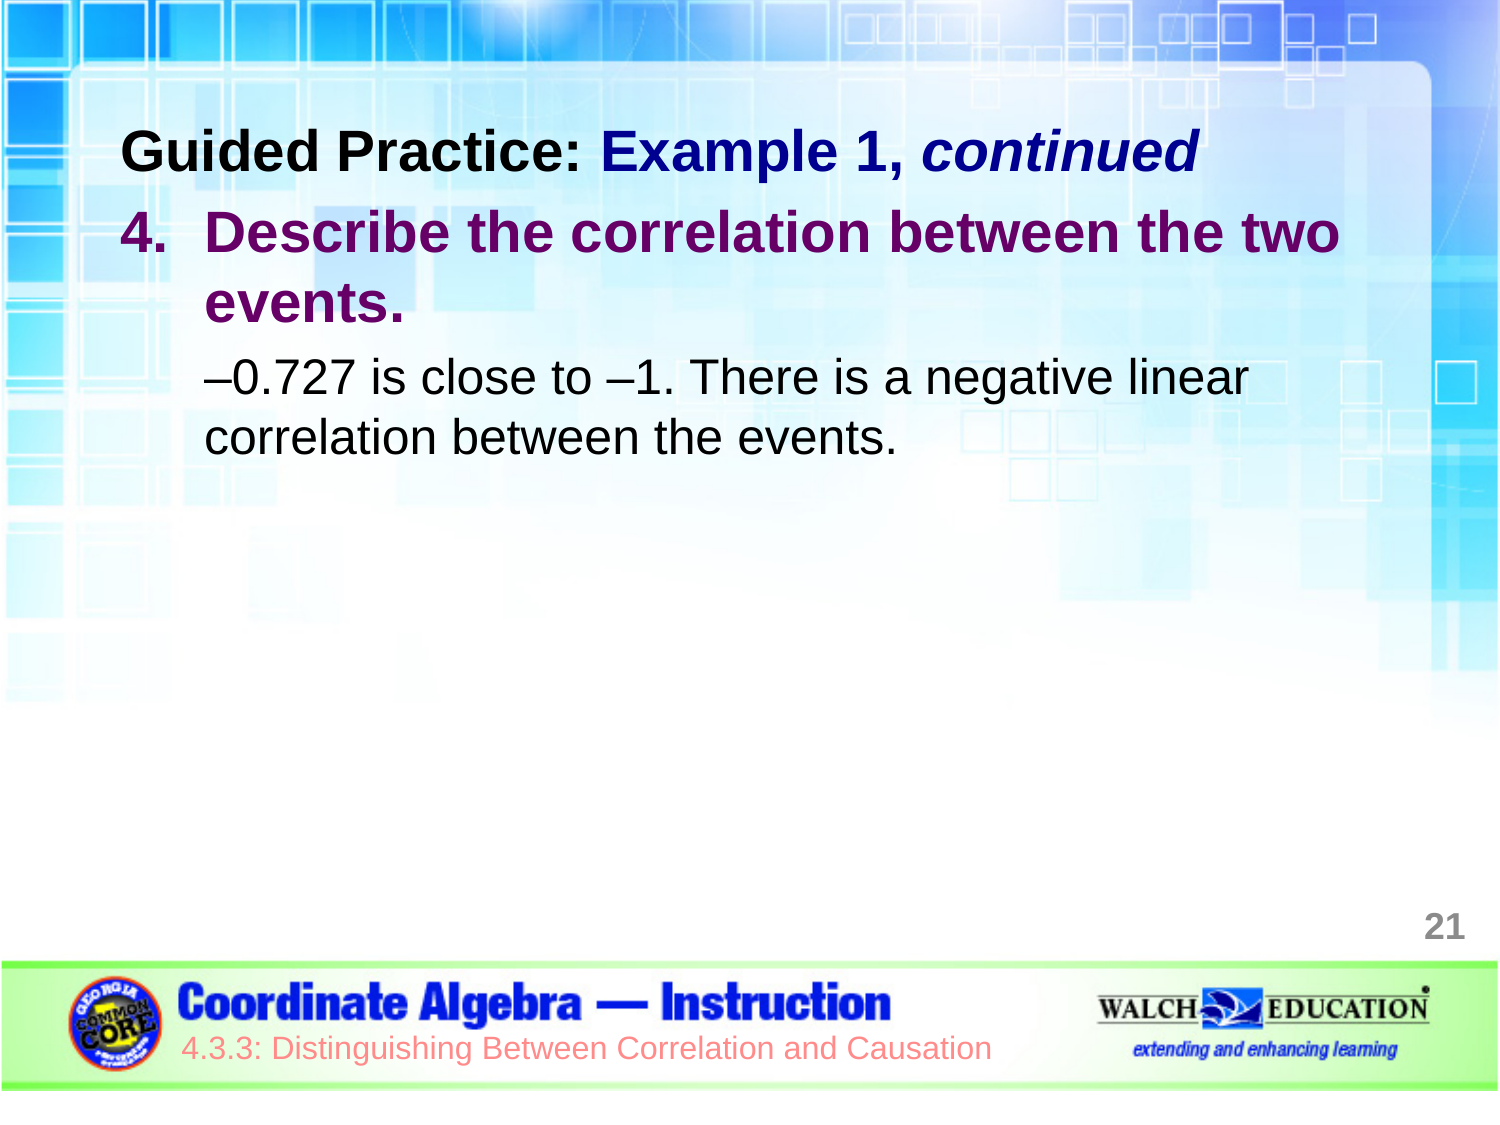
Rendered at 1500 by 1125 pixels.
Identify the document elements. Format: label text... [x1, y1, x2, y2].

picture [1, 0, 1500, 1091]
slide_number 21 [1361, 901, 1481, 949]
footer 4.3.3: Distinguishing Between Correlation and Causation [166, 1024, 1080, 1069]
subtitle Guided Practice: Example 1, continued Describe the correlation between the two events. –0.727 is close to –1. There is a negative linear correlation between the events. [105, 105, 1376, 925]
